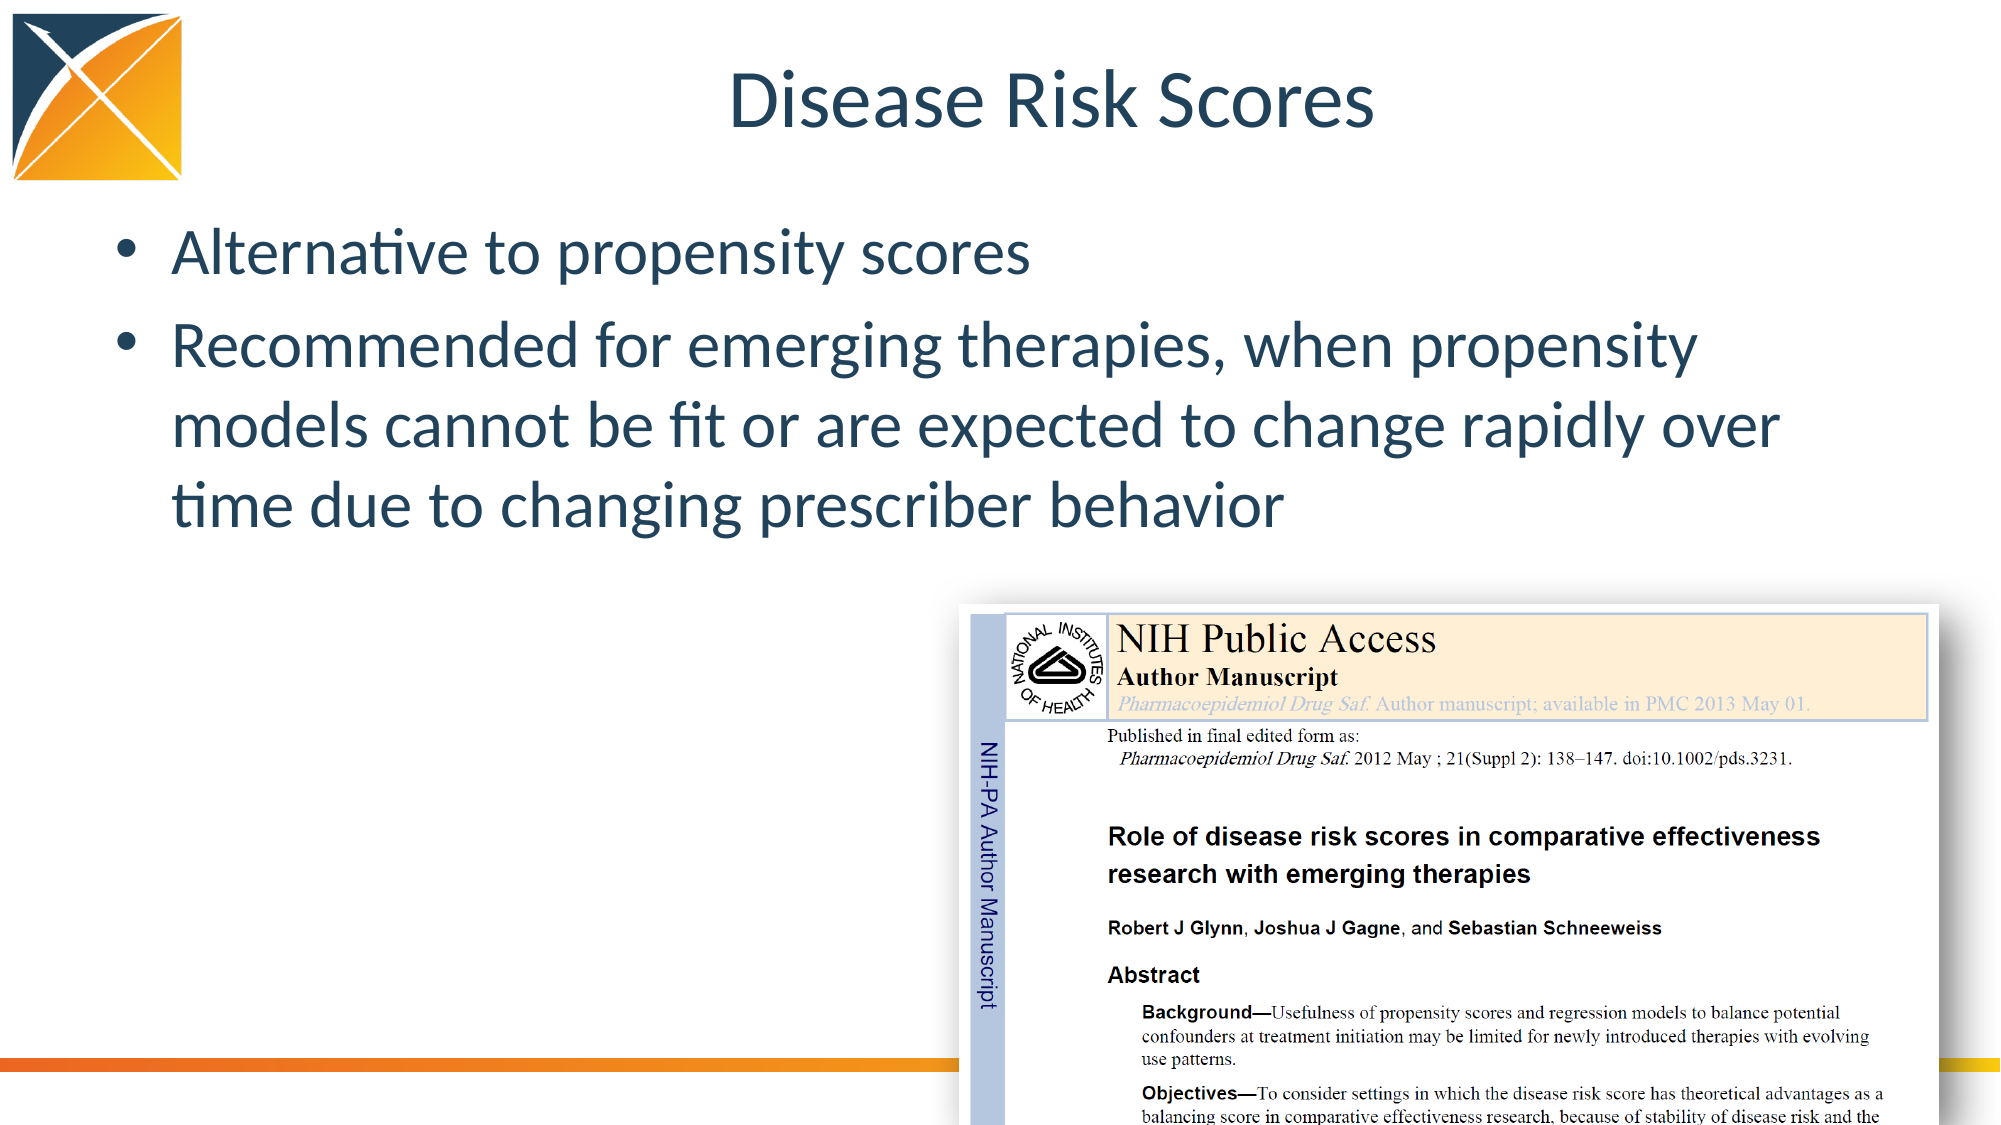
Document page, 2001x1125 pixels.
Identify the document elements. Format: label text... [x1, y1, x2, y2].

picture [958, 603, 1939, 1125]
title Disease Risk Scores [205, 24, 1900, 163]
picture [0, 0, 206, 200]
list Alternative to propensity scores Recommended for emerging therapies, when propensity models cannot be fit or are expected to change rapidly over time due to changing prescriber behavior [99, 200, 1900, 1005]
